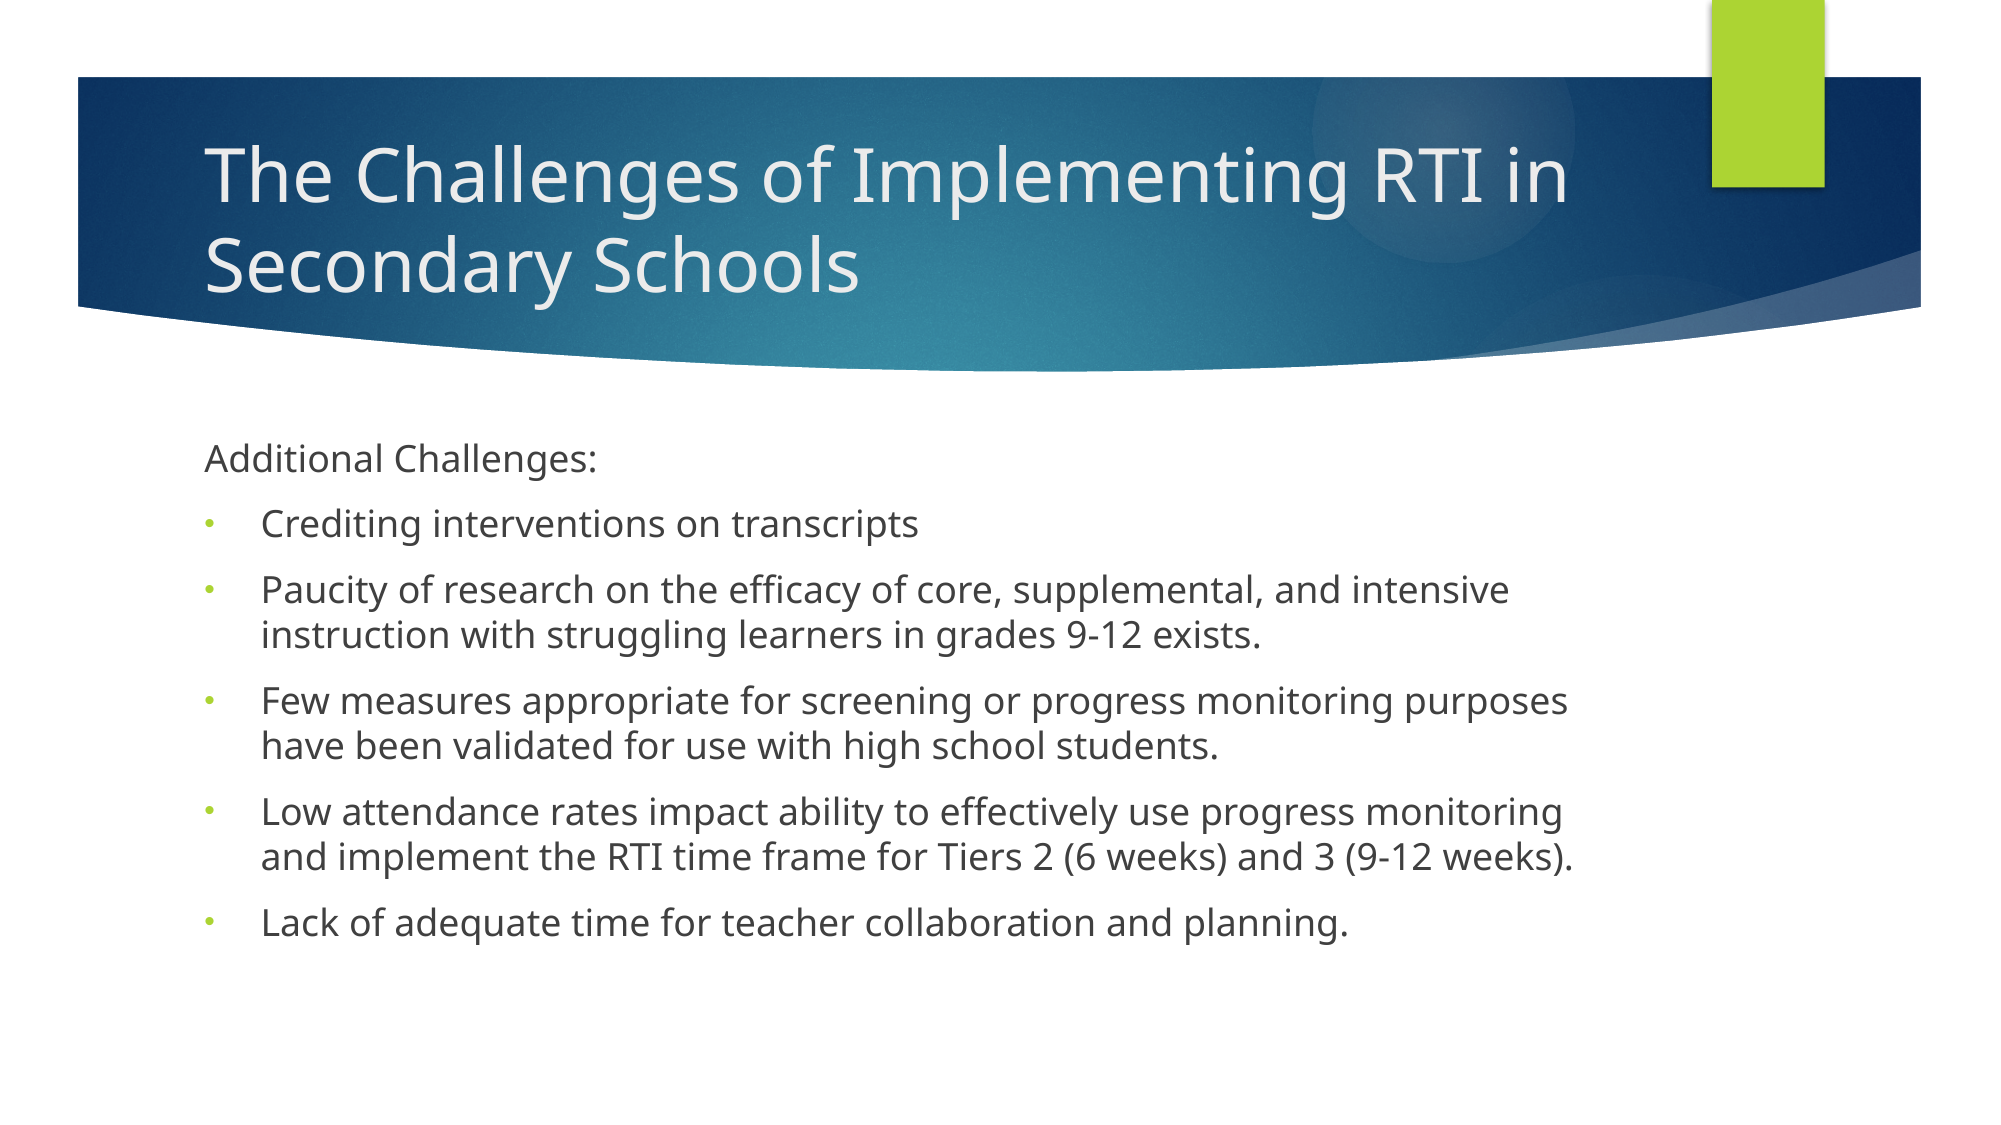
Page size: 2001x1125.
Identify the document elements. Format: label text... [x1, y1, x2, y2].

list Additional Challenges: Crediting interventions on transcripts Paucity of research on the efficacy of core, supplemental, and intensive instruction with struggling learners in grades 9-12 exists. Few measures appropriate for screening or progress monitoring purposes have been validated for use with high school students. Low attendance rates impact ability to effectively use progress monitoring and implement the RTI time frame for Tiers 2 (6 weeks) and 3 (9-12 weeks). Lack of adequate time for teacher collaboration and planning. [189, 427, 1627, 988]
title The Challenges of Implementing RTI in Secondary Schools [189, 159, 1627, 276]
